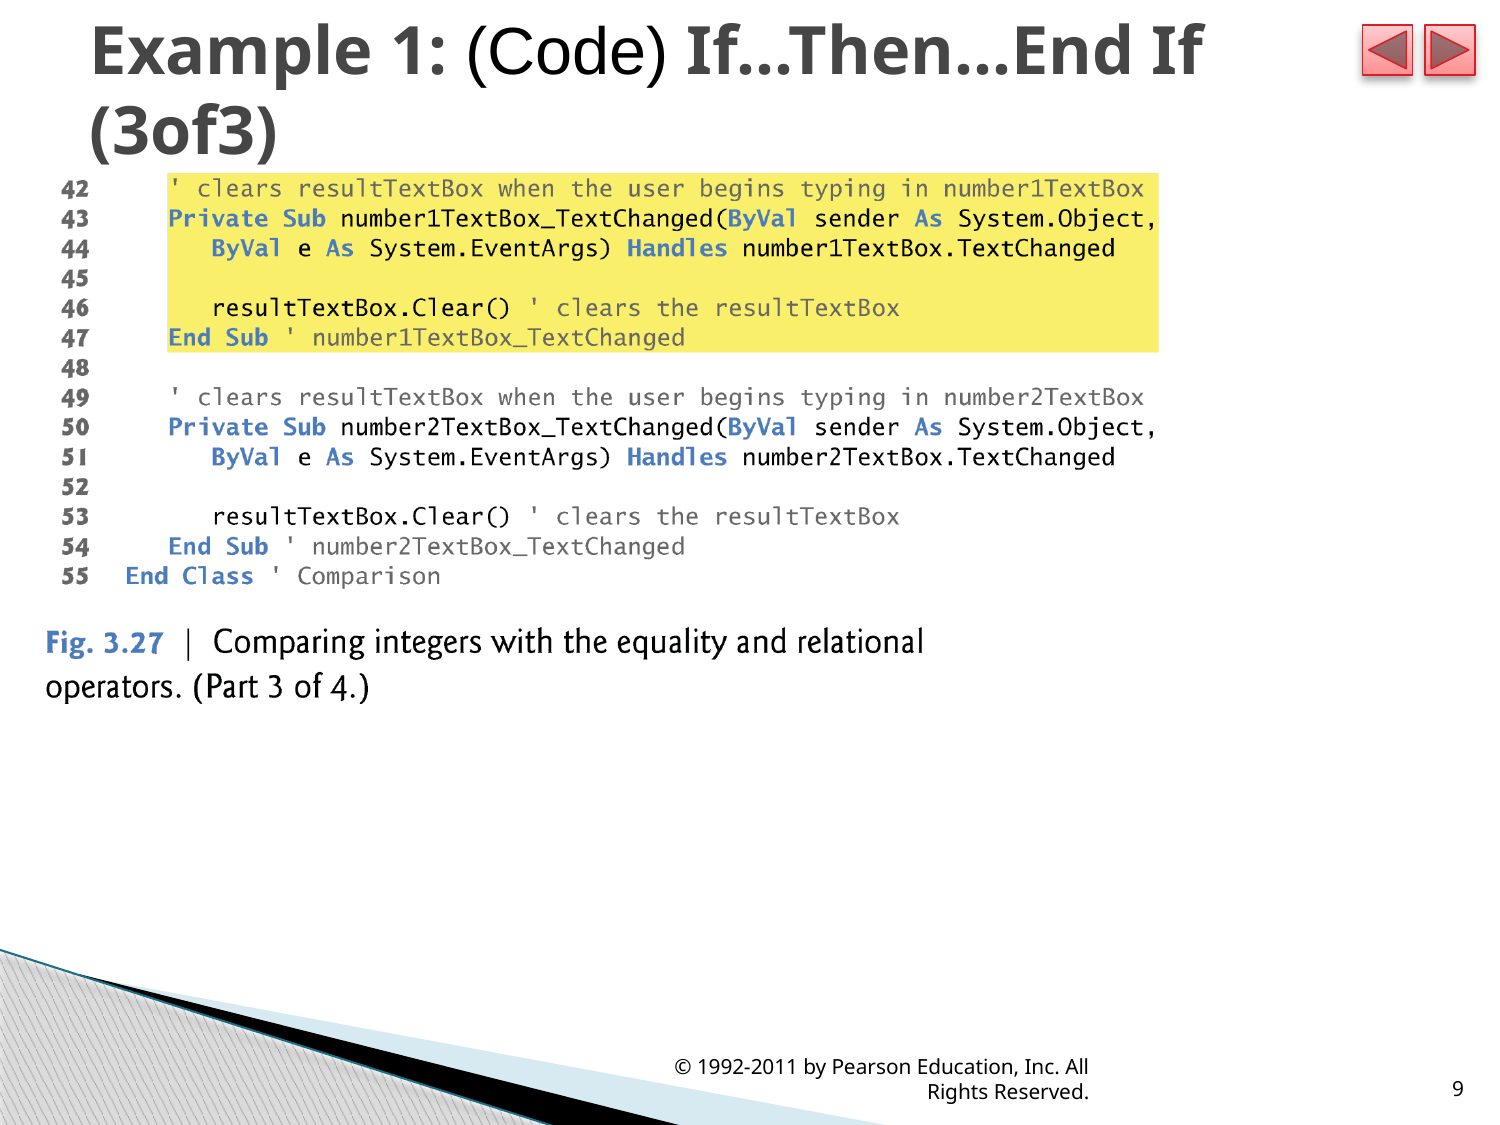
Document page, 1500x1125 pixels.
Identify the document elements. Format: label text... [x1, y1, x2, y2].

slide_number 9 [1418, 1051, 1479, 1112]
text_box Example 1: (Code) If...Then...End If (3of3) [74, 0, 1425, 106]
picture [0, 106, 1500, 1018]
footer © 1992-2011 by Pearson Education, Inc. All Rights Reserved. [650, 1051, 1105, 1112]
